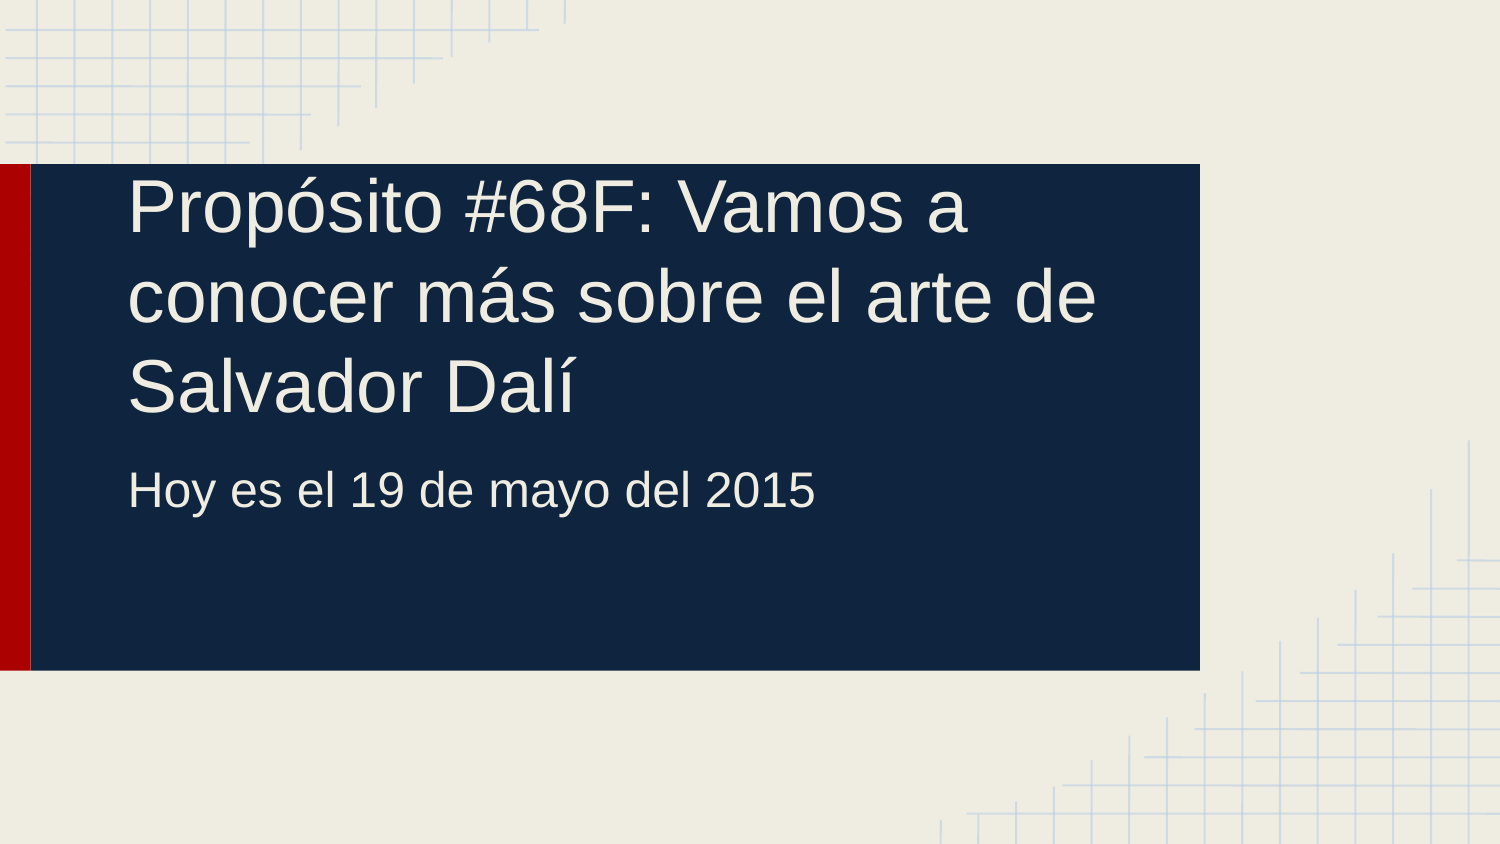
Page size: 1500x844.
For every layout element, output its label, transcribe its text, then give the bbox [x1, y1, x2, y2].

title Propósito #68F: Vamos a conocer más sobre el arte de Salvador Dalí [112, 278, 1163, 442]
subtitle Hoy es el 19 de mayo del 2015 [112, 442, 1163, 554]
